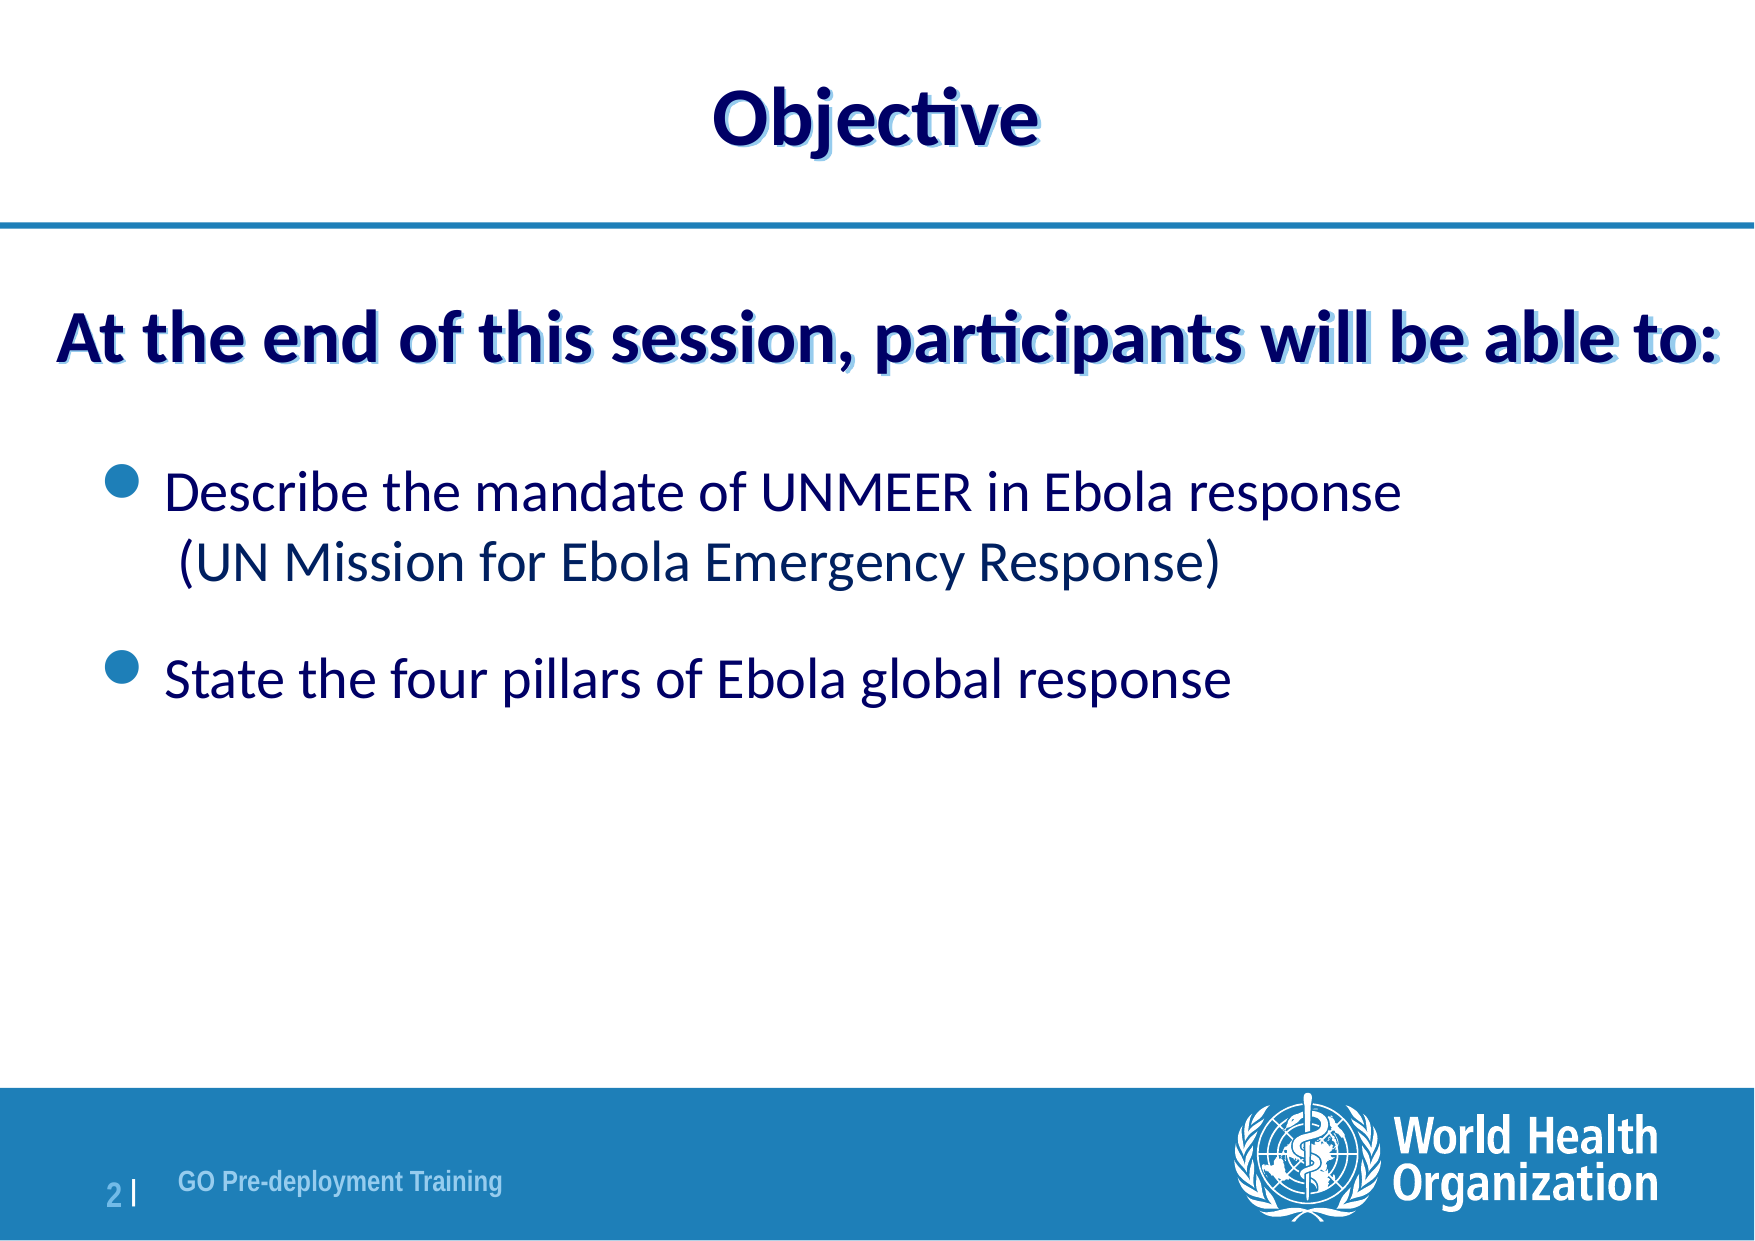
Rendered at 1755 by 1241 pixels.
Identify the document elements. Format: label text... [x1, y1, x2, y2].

title At the end of this session, participants will be able to: [20, 243, 1755, 421]
list Describe the mandate of UNMEER in Ebola response (UN Mission for Ebola Emergency Response) State the four pillars of Ebola global response [100, 453, 1664, 1241]
text_box Objective [0, 0, 1755, 224]
